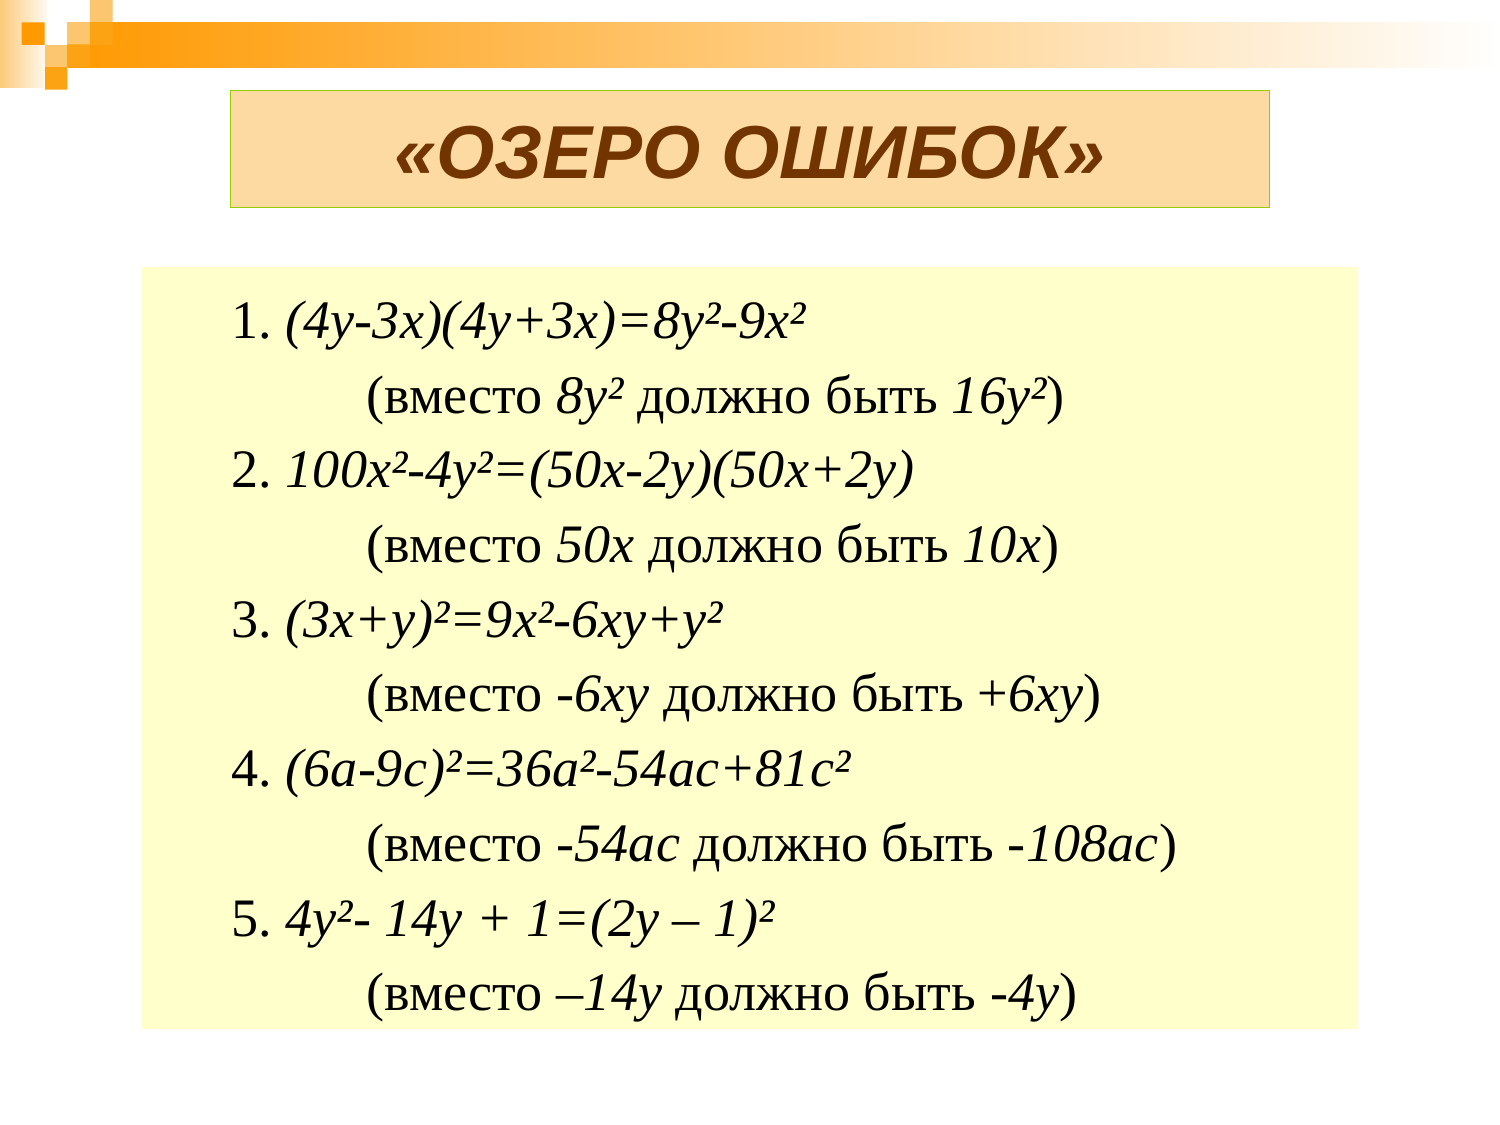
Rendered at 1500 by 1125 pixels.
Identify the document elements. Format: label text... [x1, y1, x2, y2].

text_box 1. (4у-3х)(4у+3х)=8у²-9х² (вместо 8у² должно быть 16у²) 2. 100х²-4у²=(50х-2у)(50х+2у) (вместо 50х должно быть 10х) 3. (3х+у)²=9х²-6ху+у² (вместо -6ху должно быть +6ху) 4. (6a-9c)²=36a²-54ac+81c² (вместо -54ac должно быть -108ac) 5. 4у²- 14у + 1=(2у – 1)² (вместо –14у должно быть -4у) [141, 267, 1359, 1029]
text_box «ОЗЕРО ОШИБОК» [230, 90, 1270, 208]
